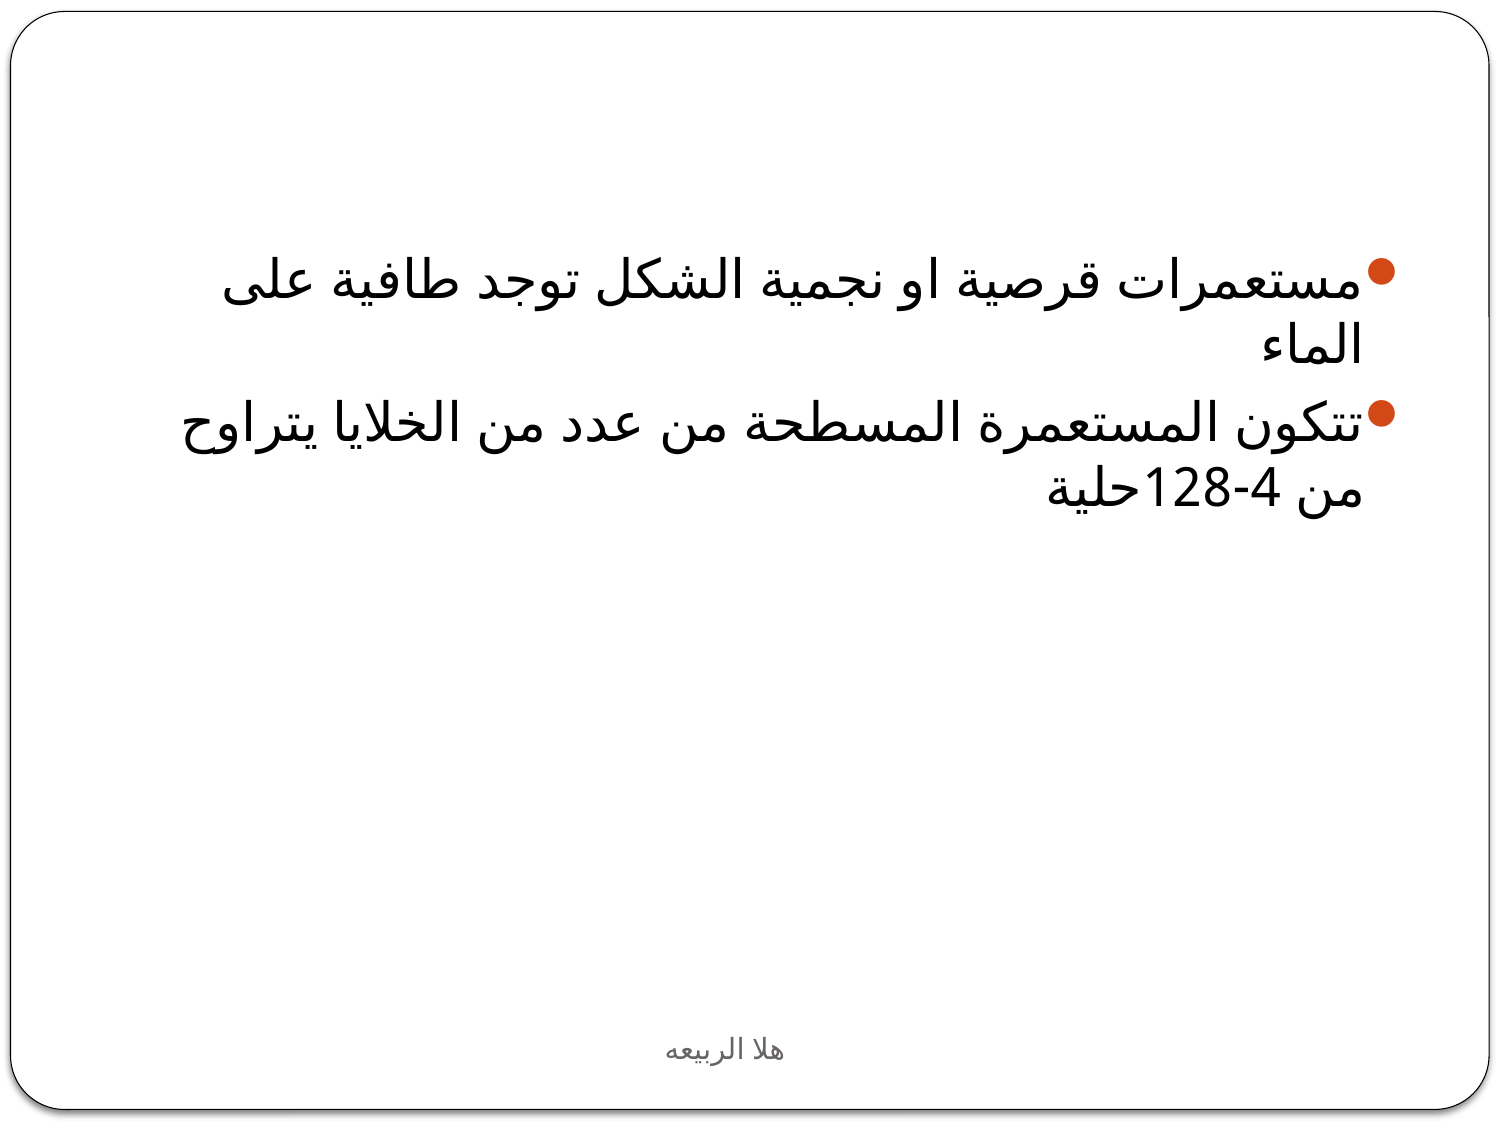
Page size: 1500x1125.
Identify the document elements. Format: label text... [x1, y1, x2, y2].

footer هلا الربيعه [150, 1012, 800, 1088]
list مستعمرات قرصية او نجمية الشكل توجد طافية على الماء تتكون المستعمرة المسطحة من عدد من الخلايا يتراوح من 4-128حلية [150, 237, 1425, 988]
